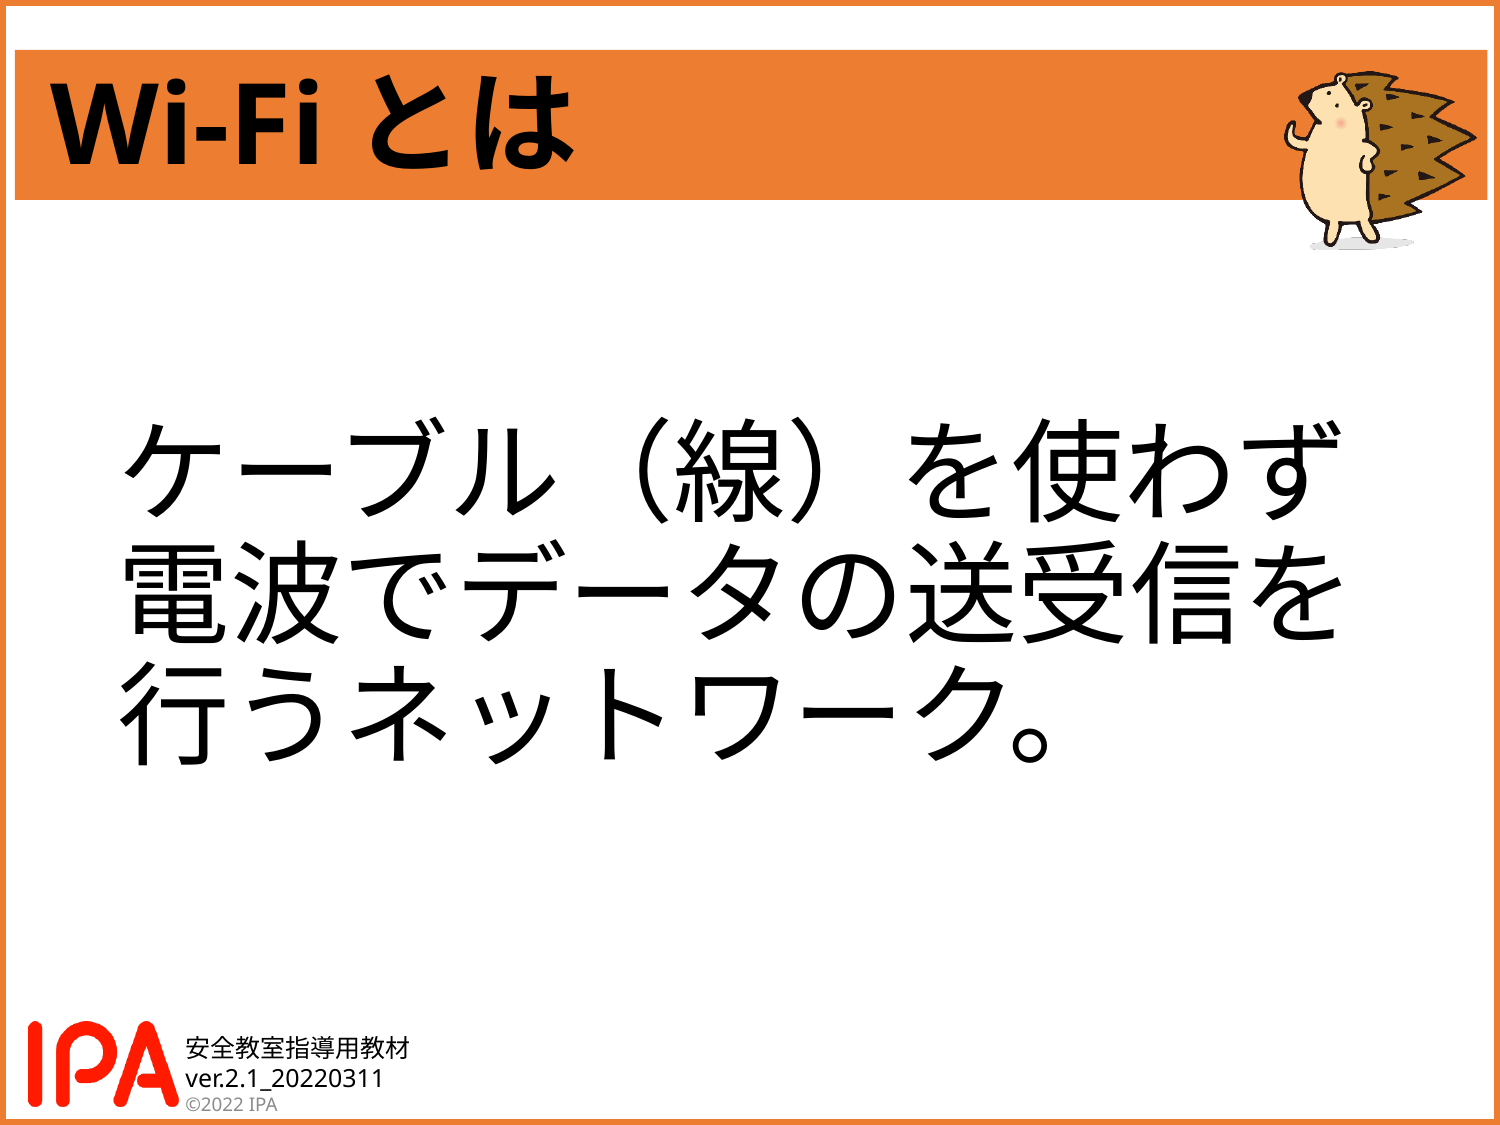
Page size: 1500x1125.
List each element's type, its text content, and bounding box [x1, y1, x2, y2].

picture [1284, 71, 1477, 250]
picture [28, 1021, 179, 1107]
title Wi-Fiとは [35, 60, 1341, 195]
text_box ケーブル（線）を使わず電波でデータの送受信を行うネットワーク。 [103, 241, 1397, 956]
